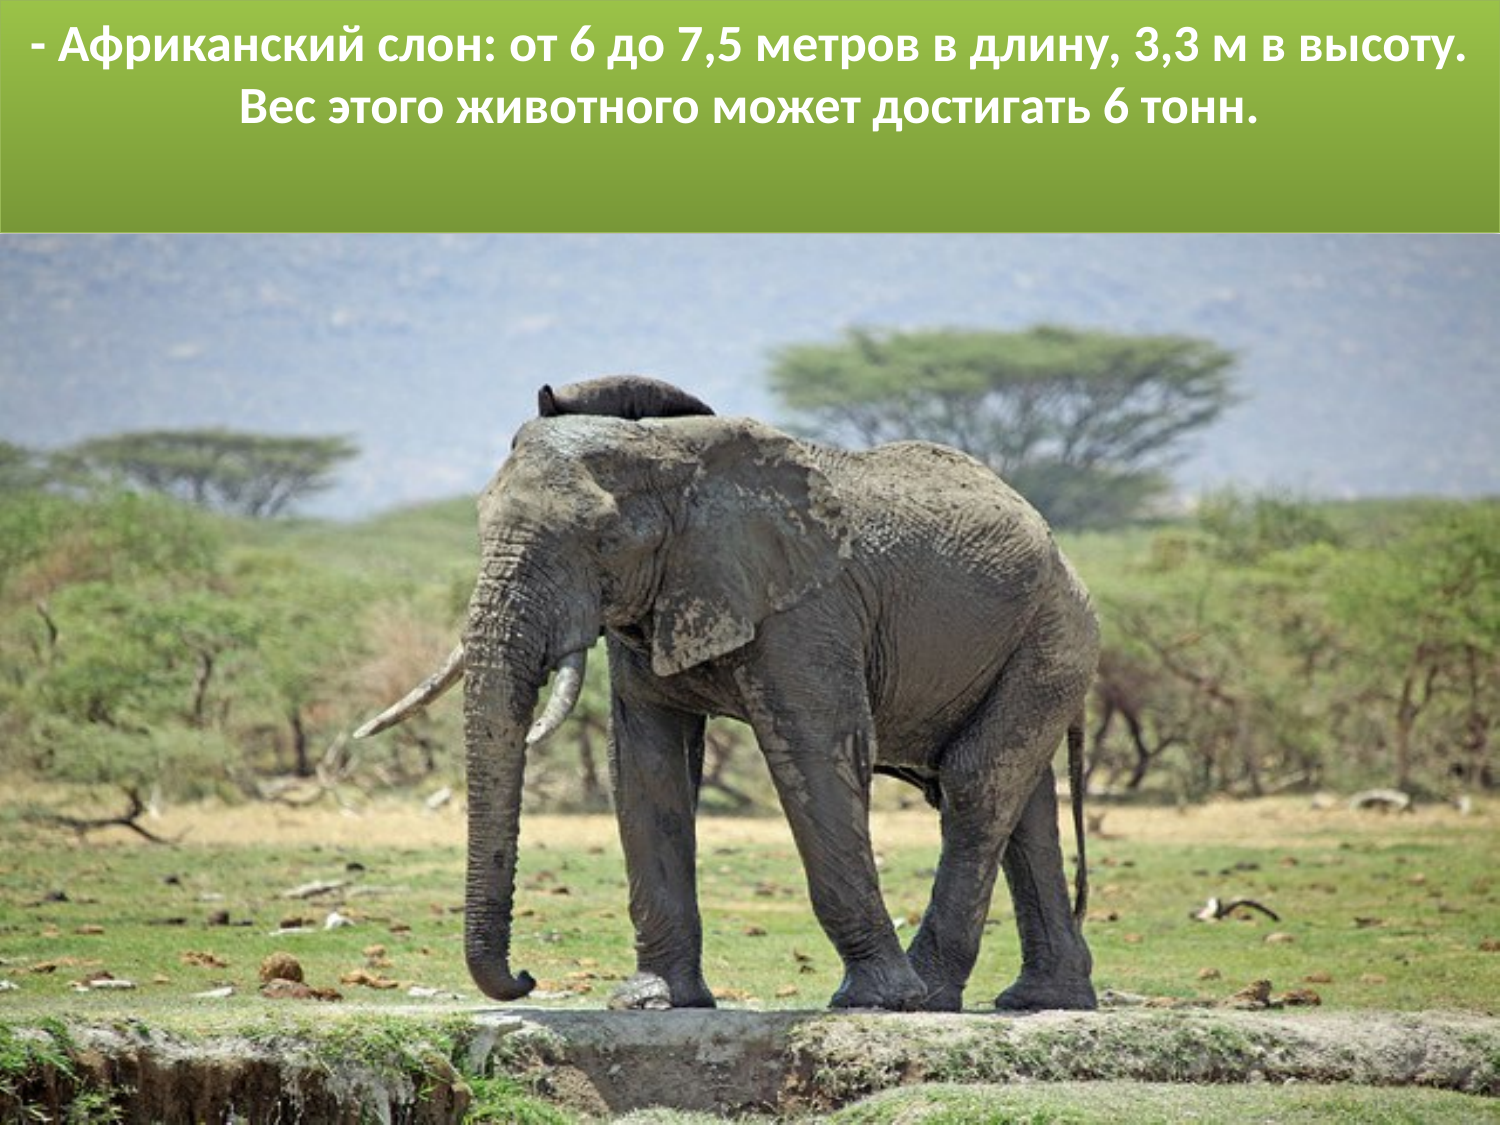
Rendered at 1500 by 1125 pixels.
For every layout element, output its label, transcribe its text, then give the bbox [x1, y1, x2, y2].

picture [0, 234, 1500, 1125]
title - Африканский слон: от 6 до 7,5 метров в длину, 3,3 м в высоту. Вес этого животного может достигать 6 тонн. [0, 0, 1500, 233]
